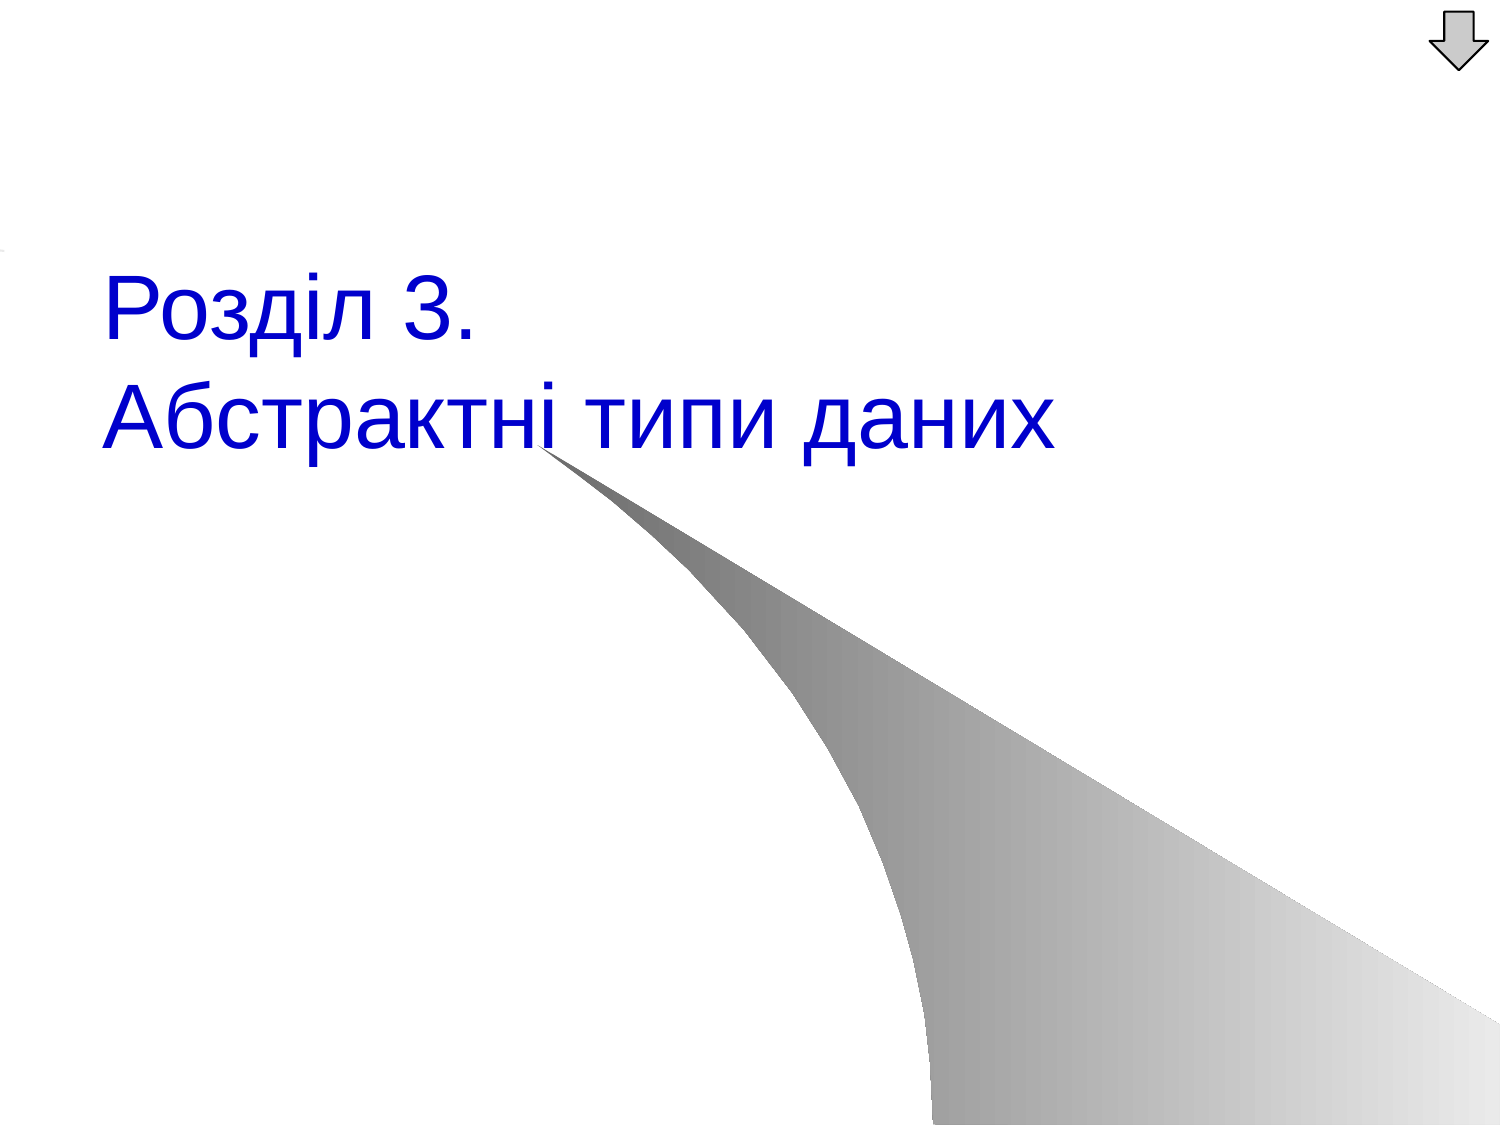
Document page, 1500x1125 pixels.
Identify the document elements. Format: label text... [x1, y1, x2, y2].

title Розділ 3. Абстрактні типи даних [87, 287, 1438, 476]
text_box [1429, 11, 1489, 71]
